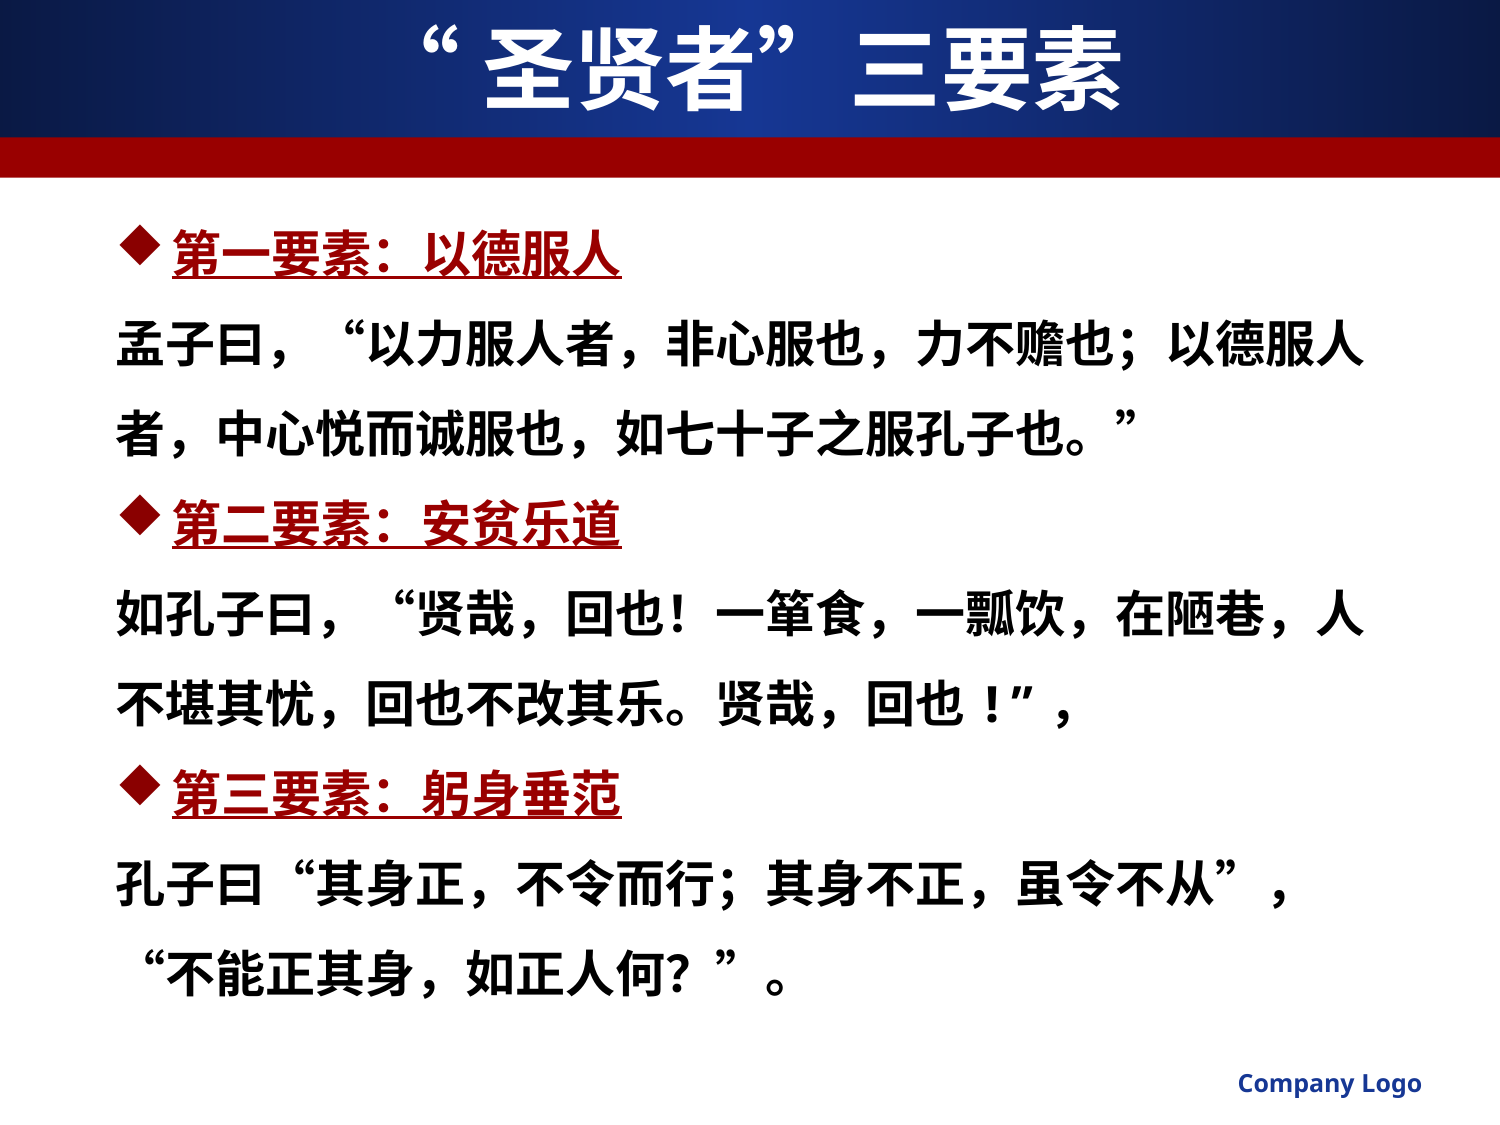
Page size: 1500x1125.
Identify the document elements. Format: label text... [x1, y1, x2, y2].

title “圣贤者”三要素 [53, 30, 1441, 124]
list 第一要素：以德服人 孟子曰，“以力服人者，非心服也，力不赡也；以德服人者，中心悦而诚服也，如七十子之服孔子也。” 第二要素：安贫乐道 如孔子曰，“贤哉，回也！一箪食，一瓢饮，在陋巷，人不堪其忧，回也不改其乐。贤哉，回也!”， 第三要素：躬身垂范 孔子曰“其身正，不令而行；其身不正，虽令不从”，“不能正其身，如正人何？”。 [100, 184, 1384, 1024]
footer Company Logo [962, 1059, 1438, 1113]
